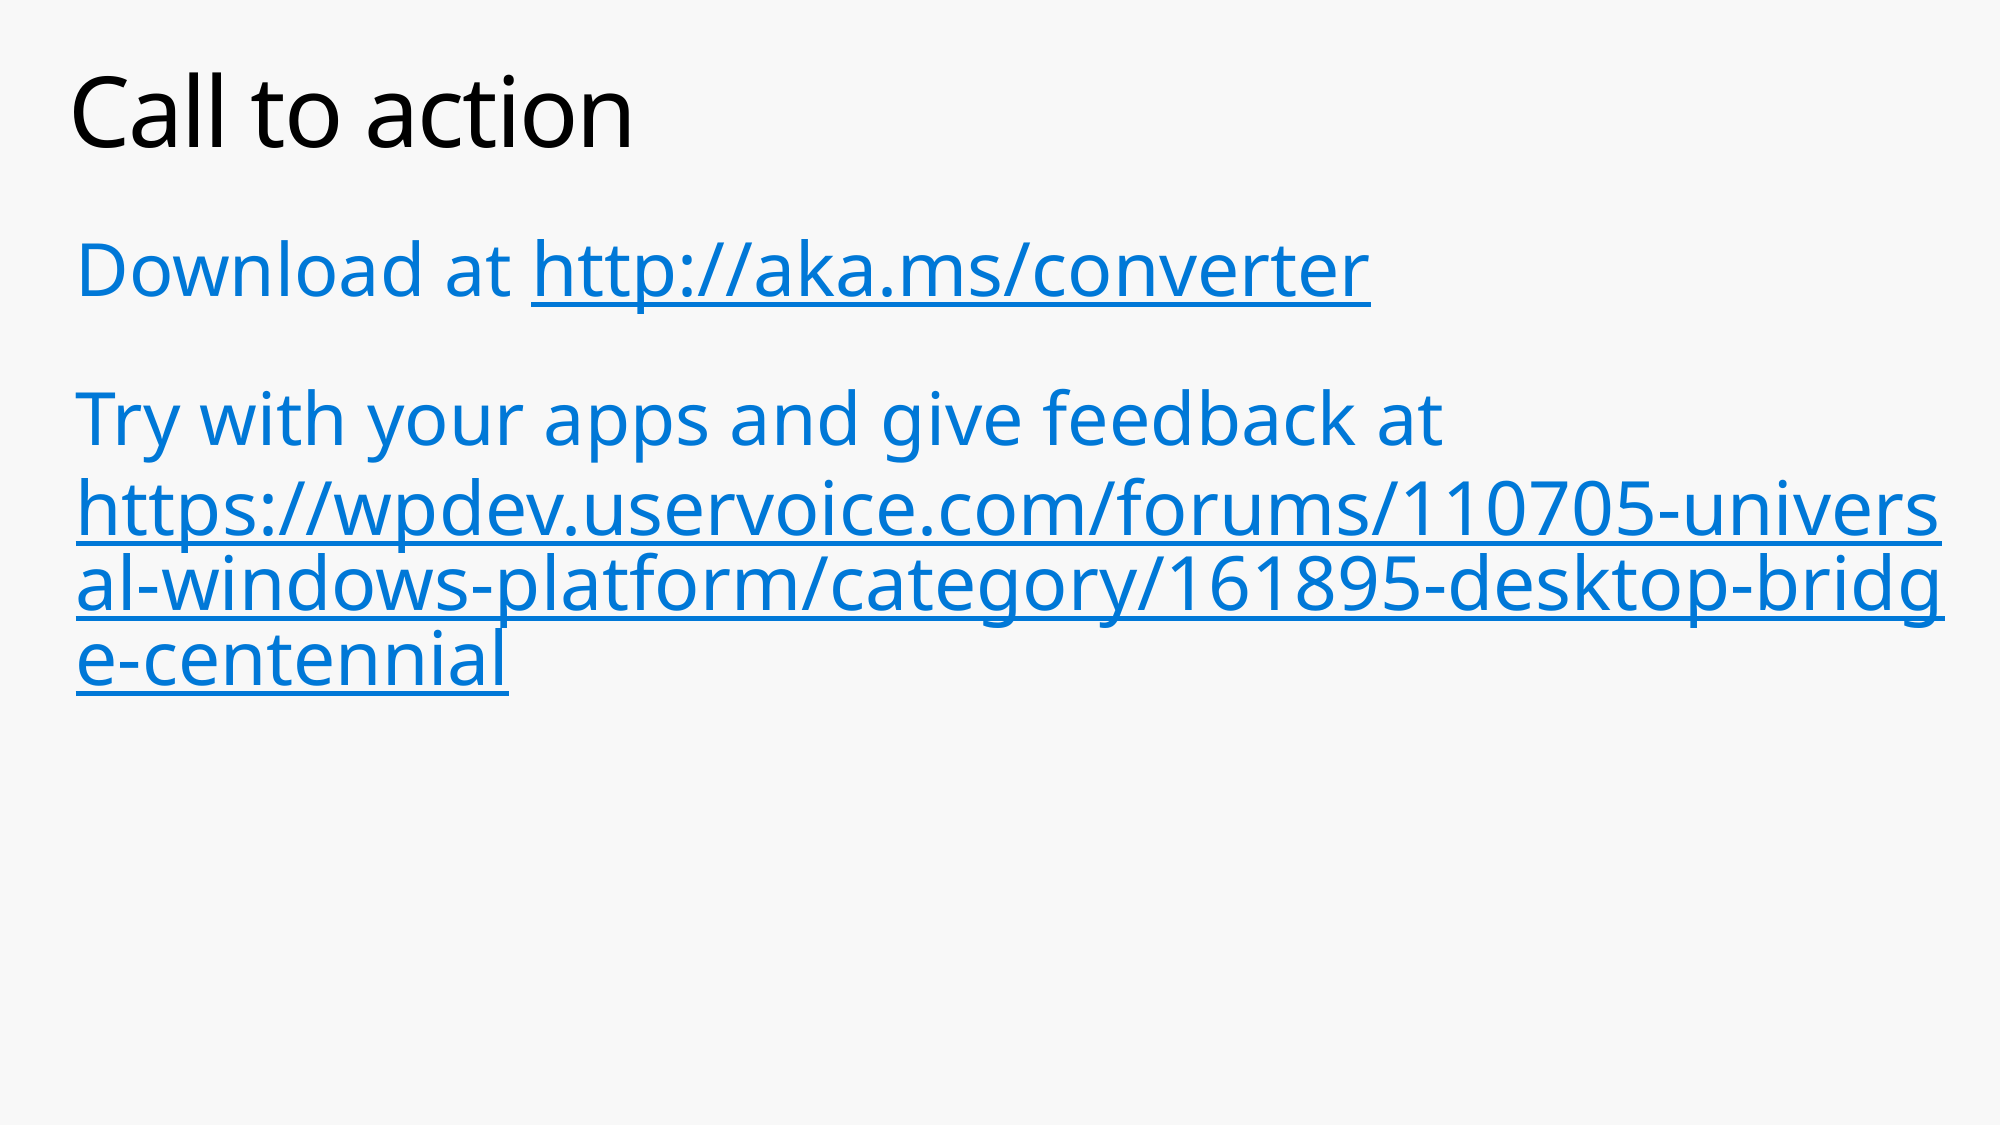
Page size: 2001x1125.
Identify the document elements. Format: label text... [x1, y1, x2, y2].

text_box Download at http://aka.ms/converter Try with your apps and give feedback at https://wpdev.uservoice.com/forums/110705-universal-windows-platform/category/161895-desktop-bridge-centennial [60, 213, 1977, 571]
title Call to action [44, 47, 1957, 196]
